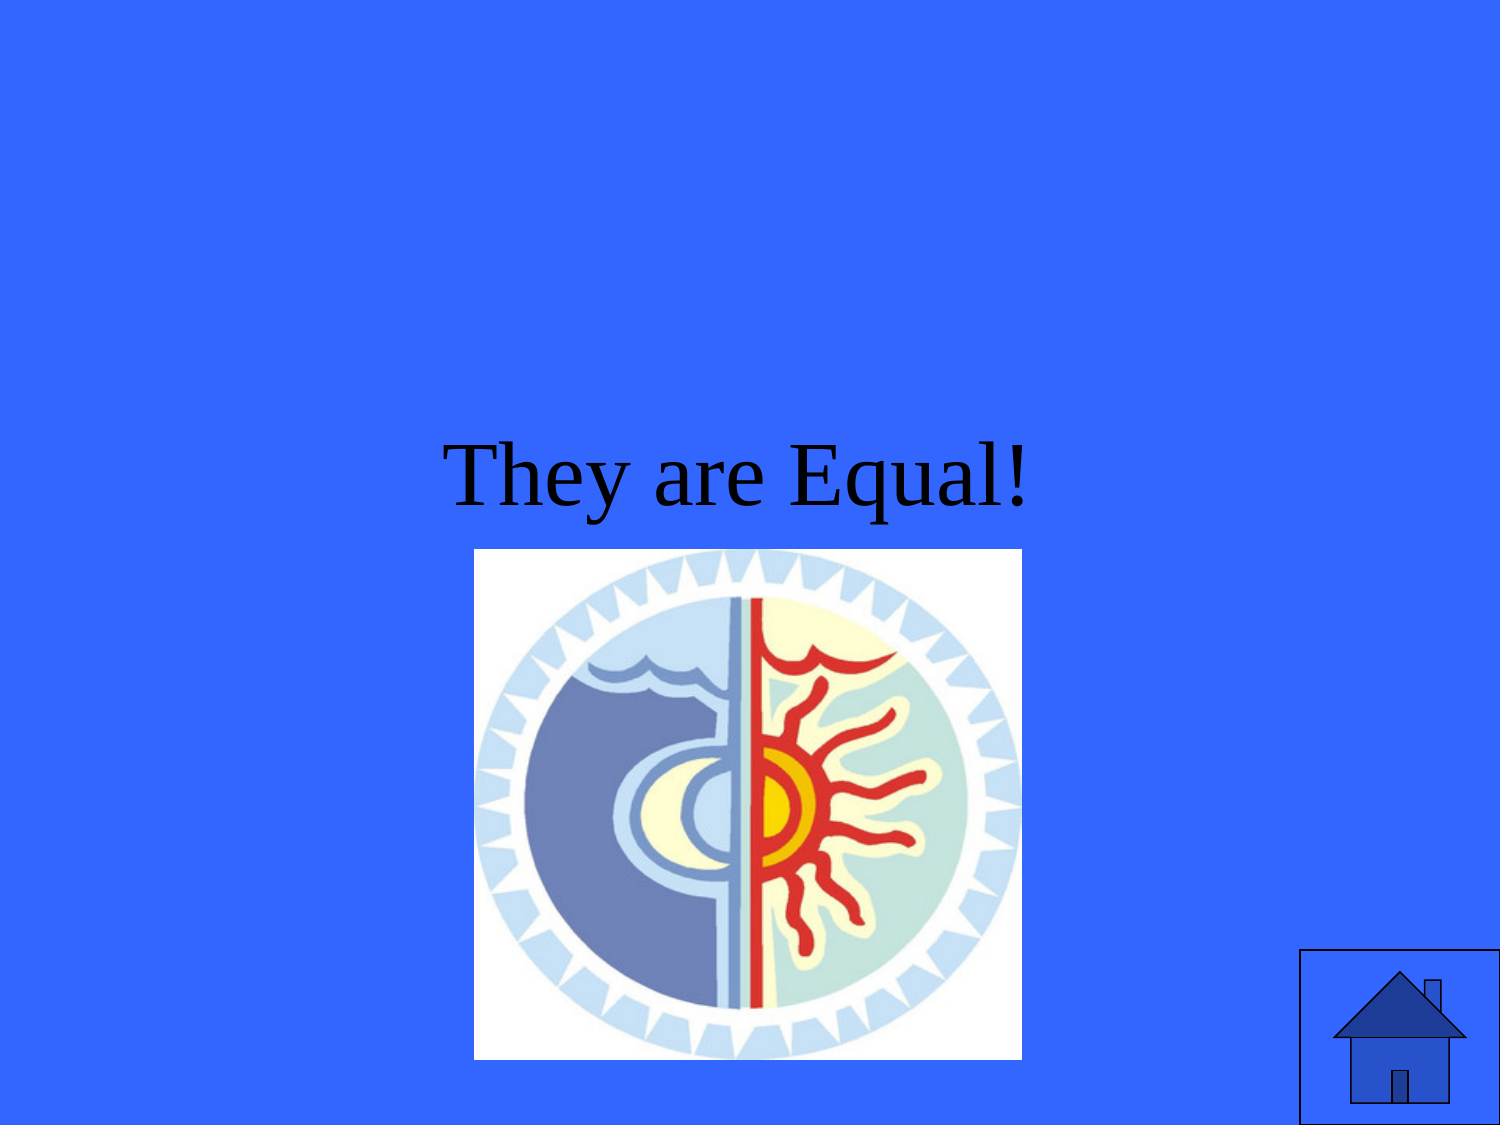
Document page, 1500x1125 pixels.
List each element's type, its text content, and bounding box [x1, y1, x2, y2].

text_box [1299, 950, 1500, 1125]
picture [474, 549, 1022, 1060]
title They are Equal! [112, 374, 1388, 563]
